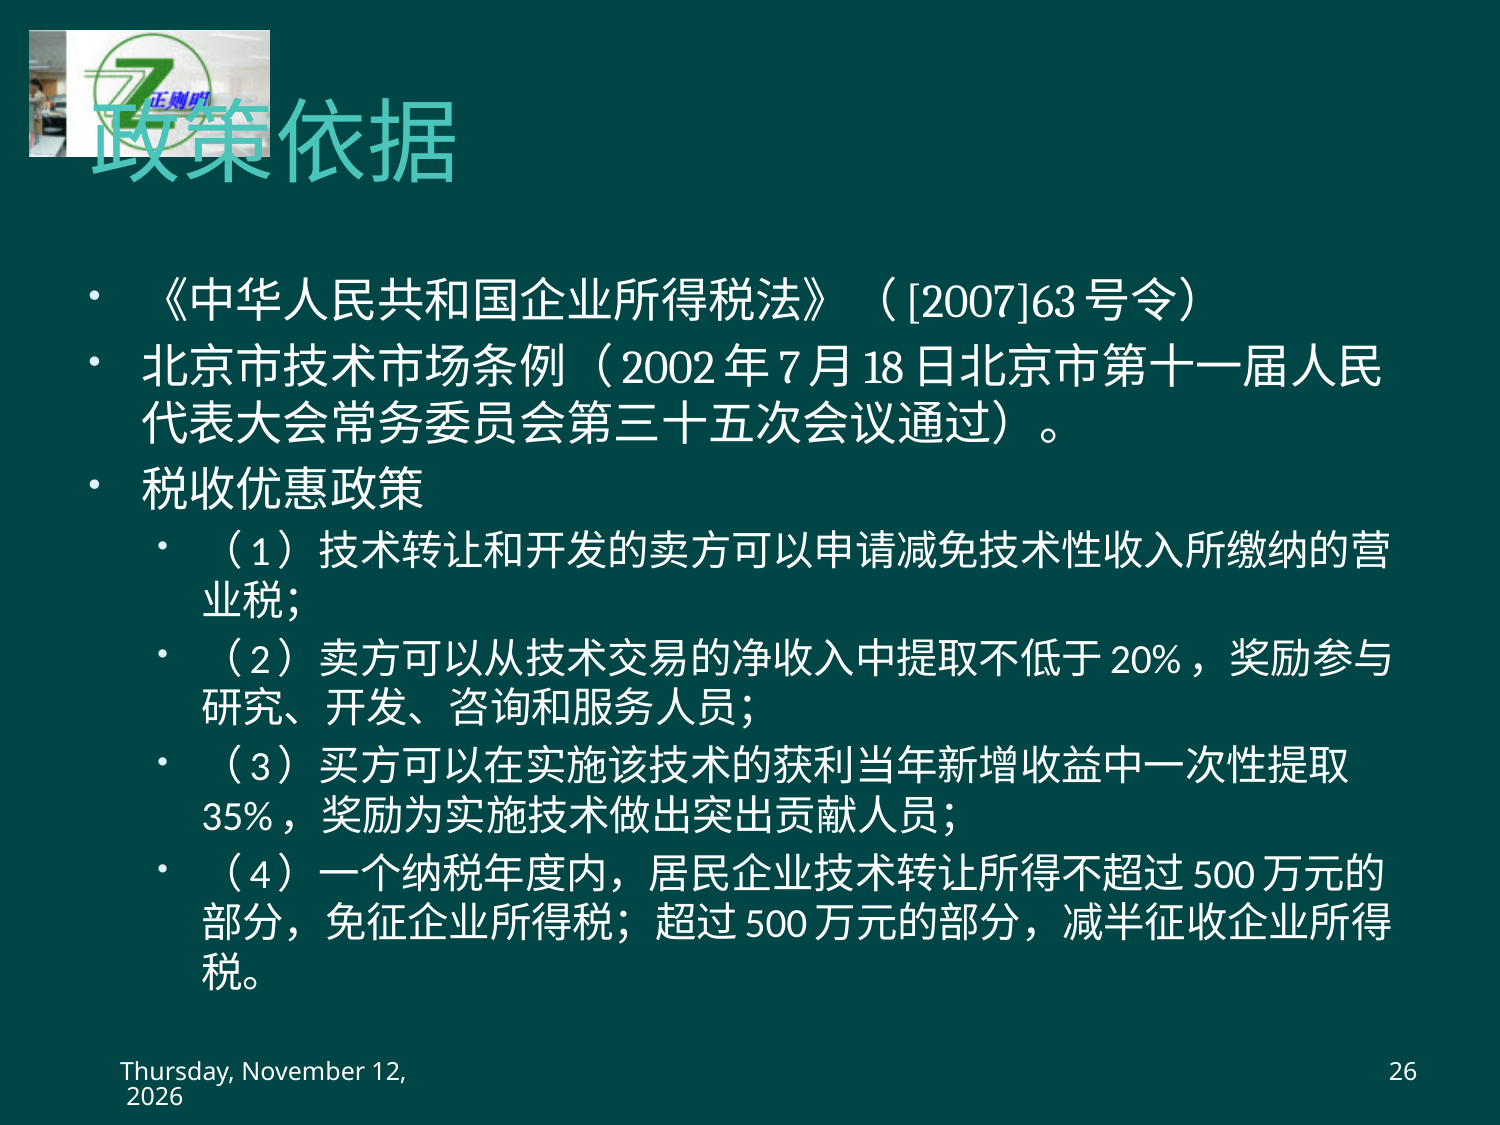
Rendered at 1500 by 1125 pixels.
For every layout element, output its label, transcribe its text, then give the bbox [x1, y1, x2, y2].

picture [29, 30, 270, 157]
list 《中华人民共和国企业所得税法》（[2007]63号令） 北京市技术市场条例（2002年7月18日北京市第十一届人民代表大会常务委员会第三十五次会议通过）。 税收优惠政策 （1）技术转让和开发的卖方可以申请减免技术性收入所缴纳的营业税； （2）卖方可以从技术交易的净收入中提取不低于20%，奖励参与研究、开发、咨询和服务人员； （3）买方可以在实施该技术的获利当年新增收益中一次性提取35%，奖励为实施技术做出突出贡献人员； （4）一个纳税年度内，居民企业技术转让所得不超过500万元的部分，免征企业所得税；超过500万元的部分，减半征收企业所得税。 [75, 262, 1425, 1005]
slide_number 26 [1074, 1042, 1425, 1103]
title 政策依据 [75, 45, 1351, 233]
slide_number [75, 1042, 425, 1103]
